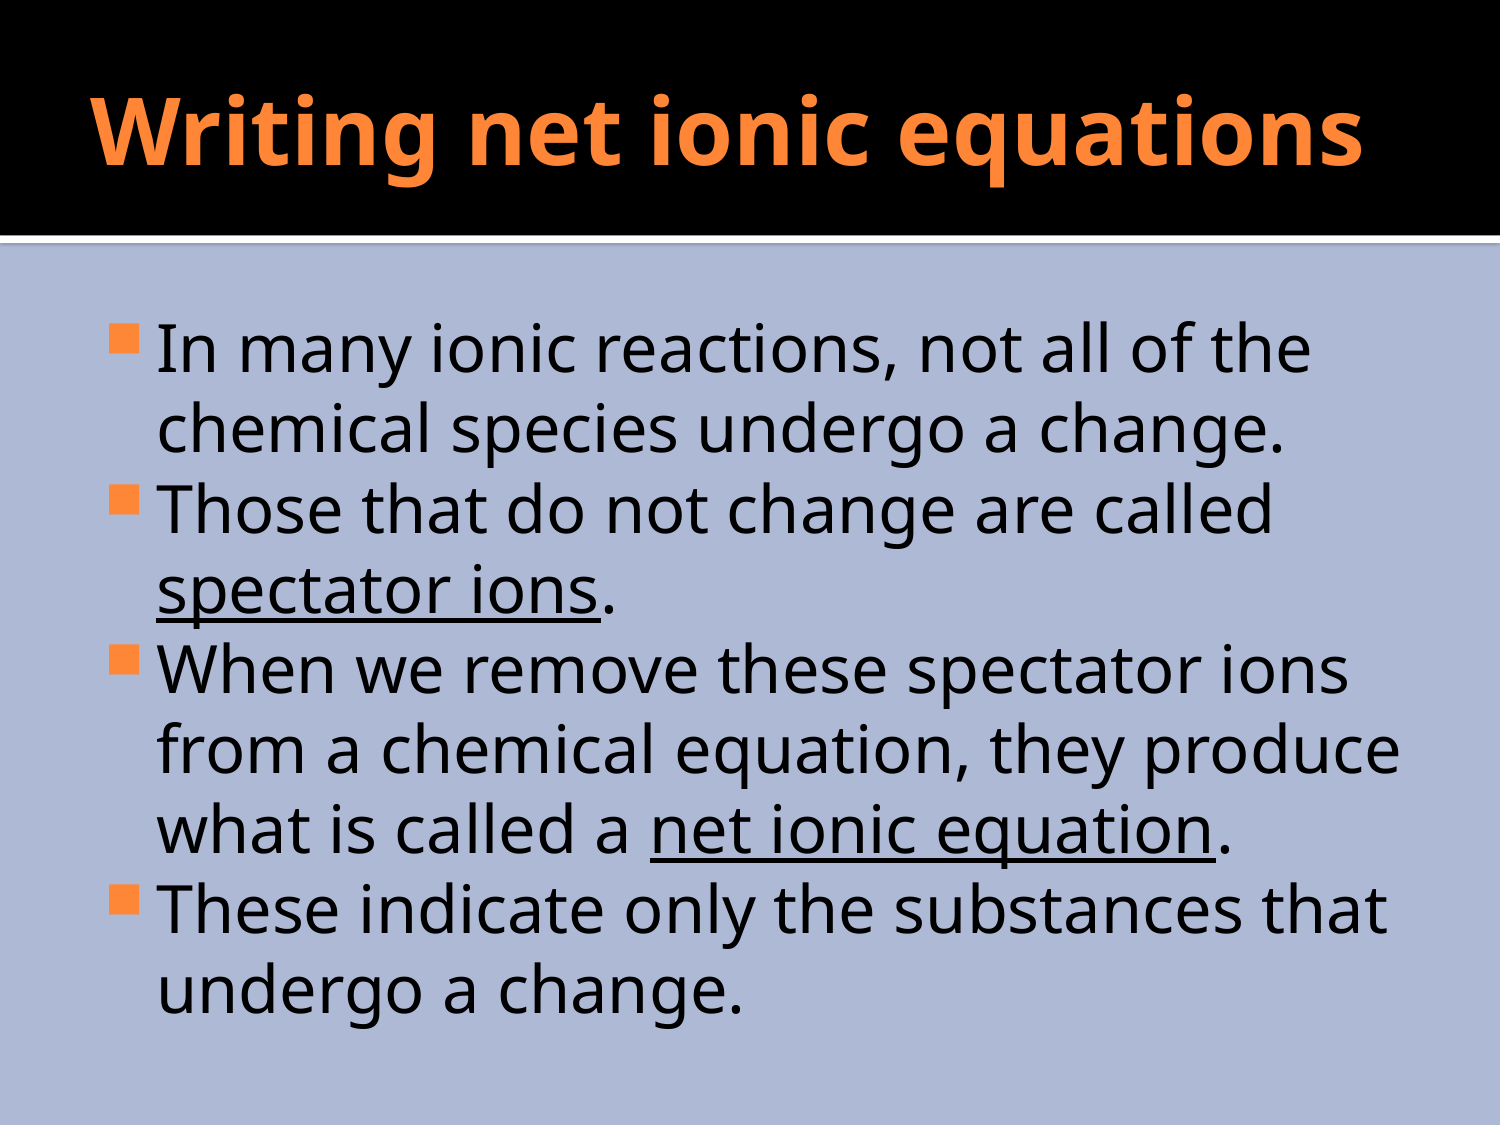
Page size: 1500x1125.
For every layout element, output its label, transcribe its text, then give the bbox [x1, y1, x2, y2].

title Writing net ionic equations [75, 25, 1425, 231]
list In many ionic reactions, not all of the chemical species undergo a change. Those that do not change are called spectator ions. When we remove these spectator ions from a chemical equation, they produce what is called a net ionic equation. These indicate only the substances that undergo a change. [75, 291, 1425, 1050]
